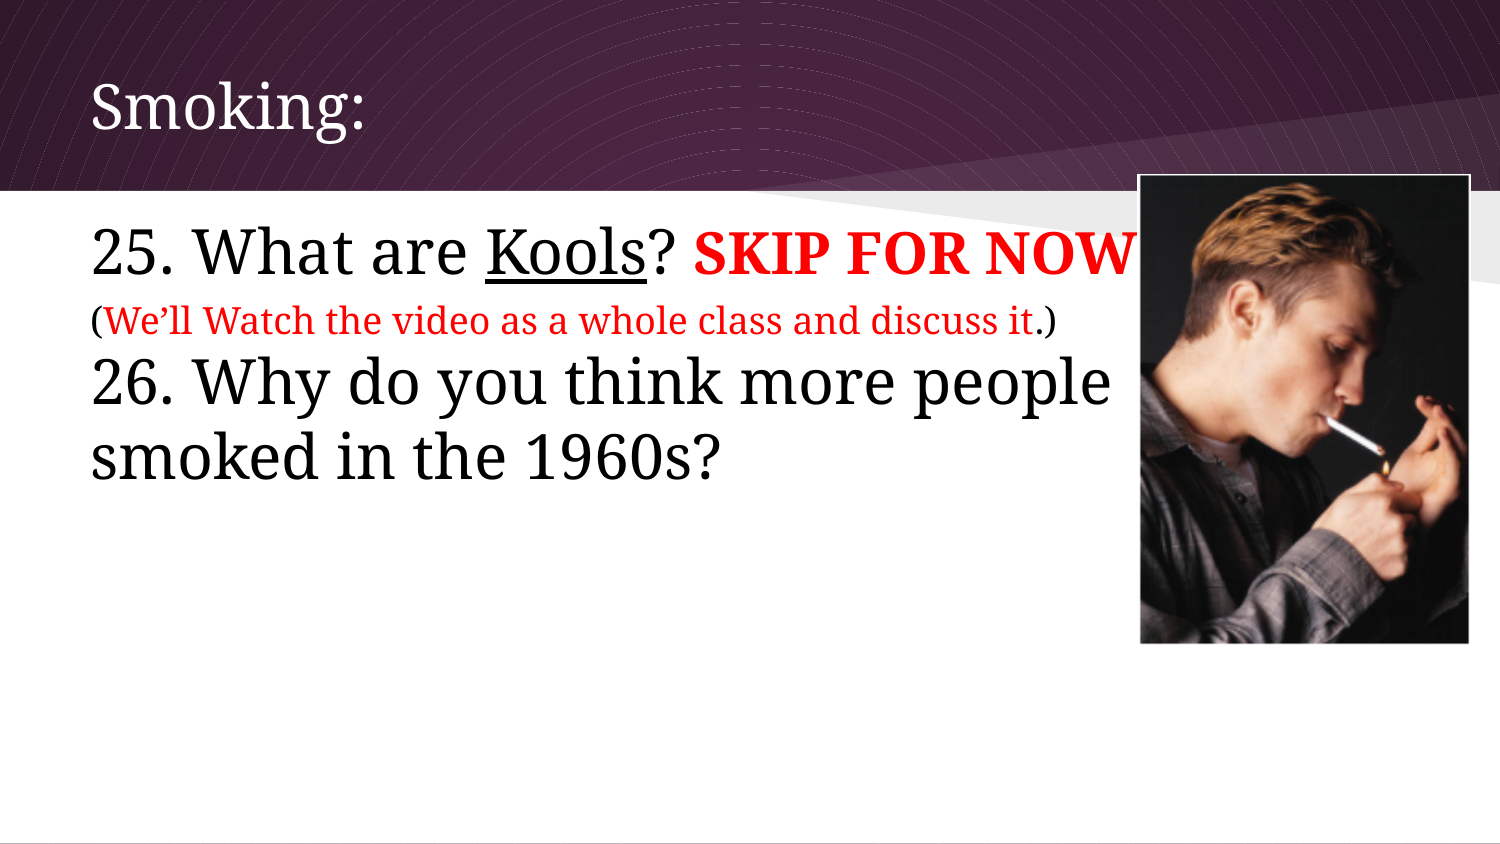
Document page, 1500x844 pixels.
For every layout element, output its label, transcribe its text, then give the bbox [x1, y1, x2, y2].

picture [1137, 174, 1471, 646]
list 25. What are Kools? SKIP FOR NOW (We’ll Watch the video as a whole class and discuss it.) 26. Why do you think more people smoked in the 1960s? [75, 196, 1154, 732]
title Smoking: [75, 18, 1425, 190]
